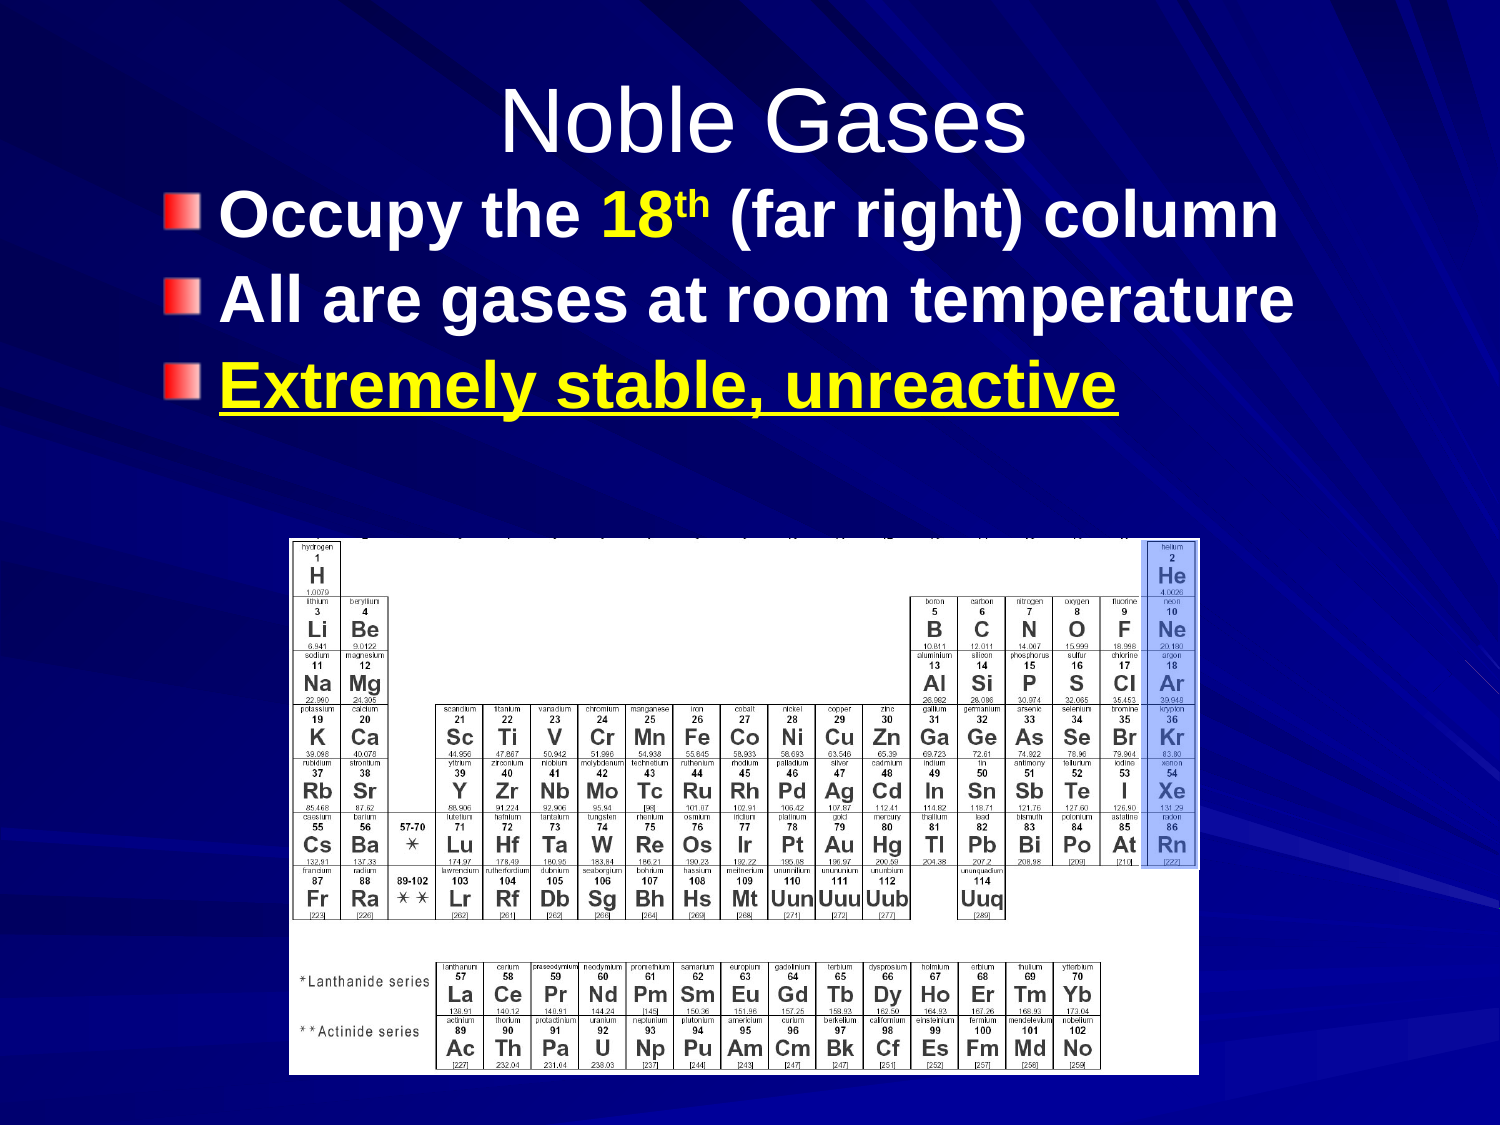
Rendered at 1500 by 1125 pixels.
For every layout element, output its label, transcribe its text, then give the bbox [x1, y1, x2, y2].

picture [289, 538, 1199, 1075]
list Occupy the 18th (far right) column All are gases at room temperature Extremely stable, unreactive [147, 172, 1353, 528]
title Noble Gases [88, 46, 1439, 185]
picture [162, 361, 205, 404]
picture [162, 276, 205, 319]
picture [162, 191, 205, 234]
